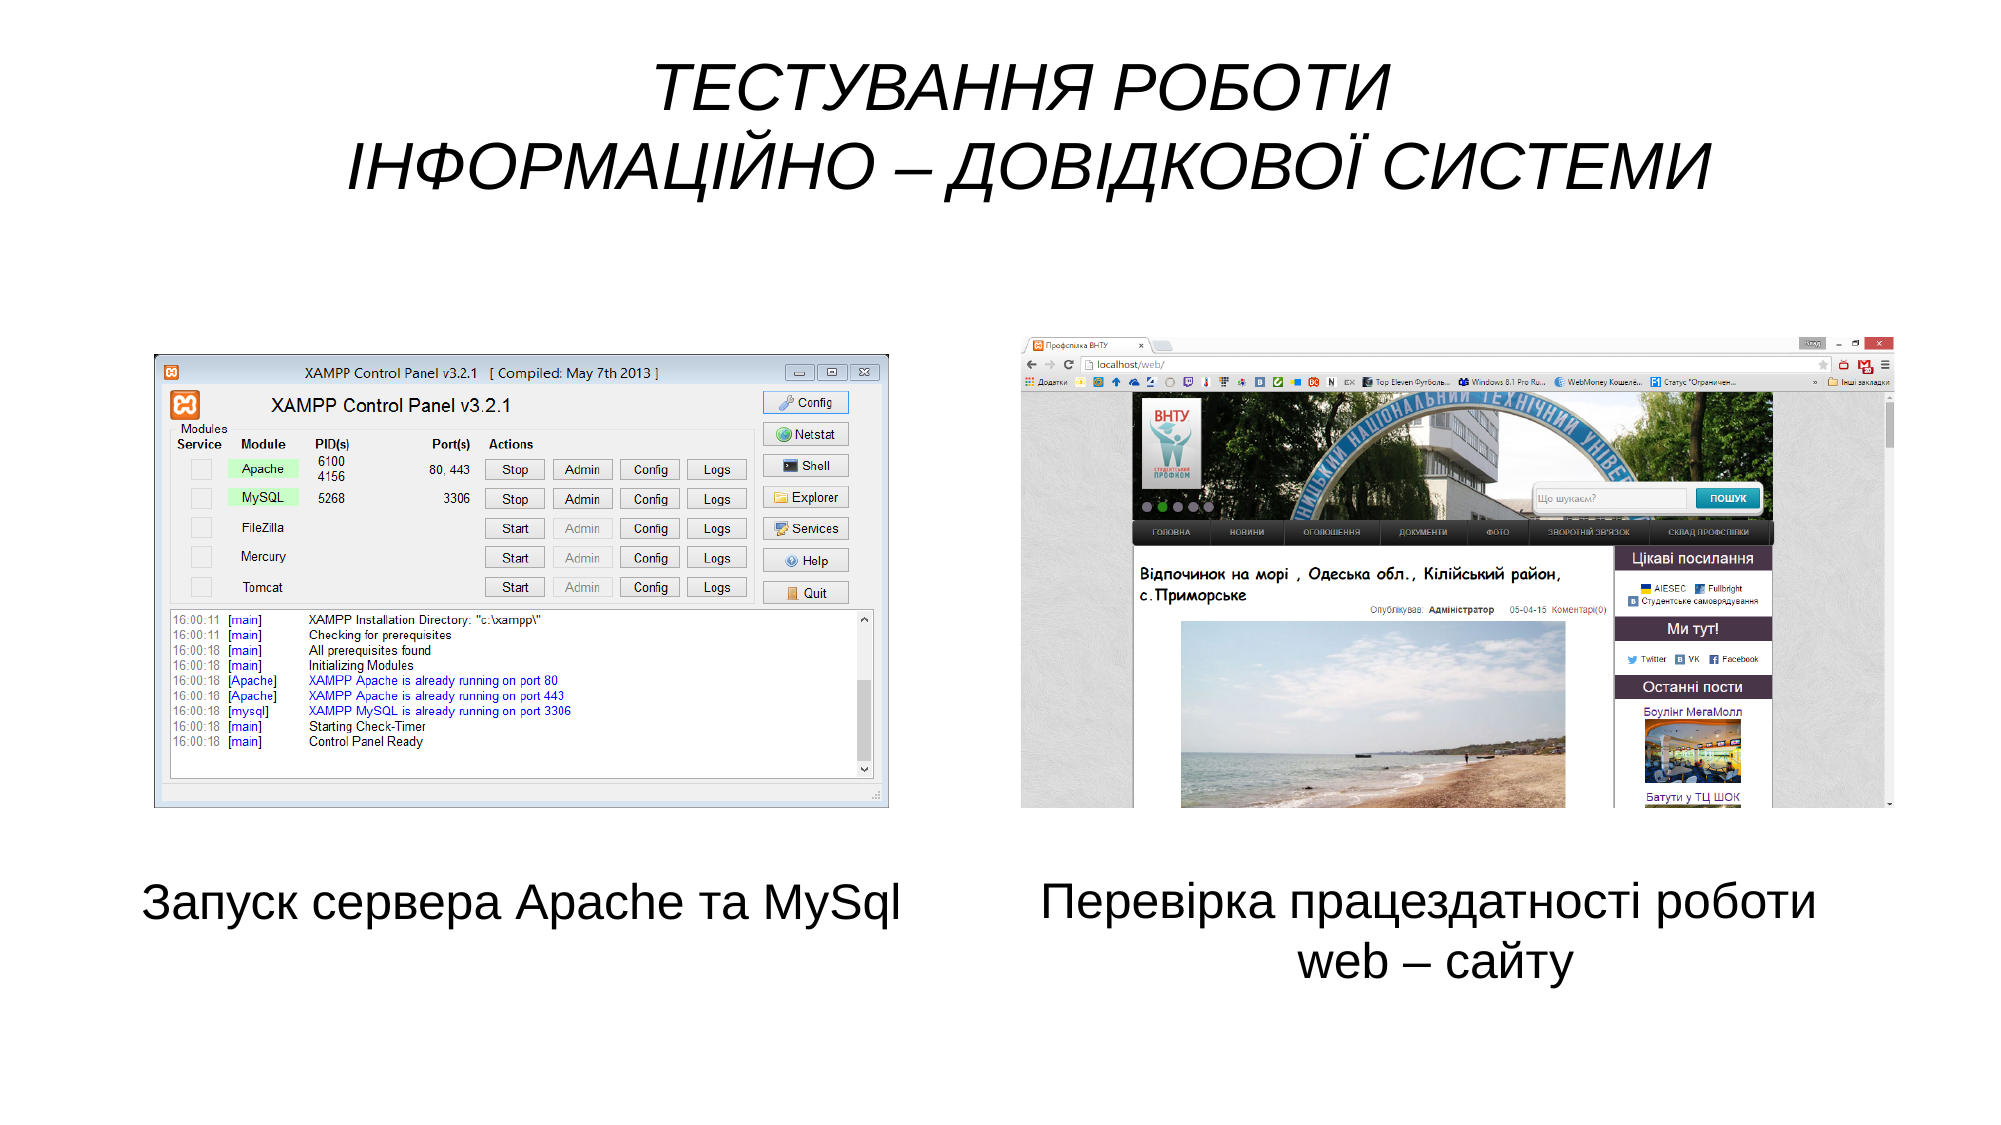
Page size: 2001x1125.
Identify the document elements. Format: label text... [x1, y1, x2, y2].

title ТЕСТУВАННЯ РОБОТИ ІНФОРМАЦІЙНО – ДОВІДКОВОЇ СИСТЕМИ [55, 14, 2000, 233]
picture [1020, 337, 1895, 808]
picture [154, 354, 889, 808]
text_box Перевірка працездатності роботи web – сайту [1025, 861, 1833, 997]
text_box Запуск сервера Apache та MySql [126, 862, 917, 938]
